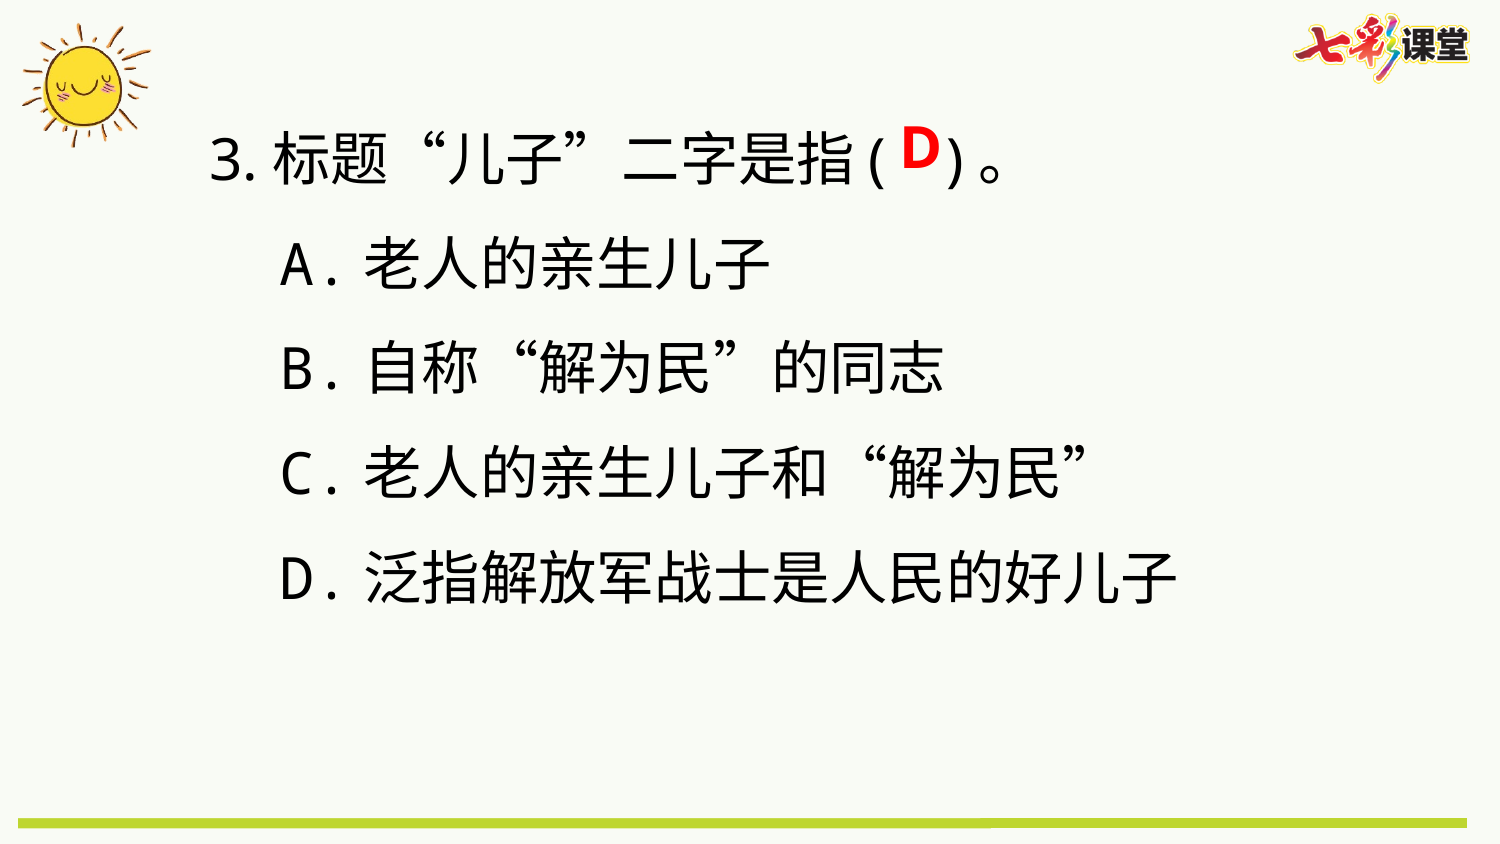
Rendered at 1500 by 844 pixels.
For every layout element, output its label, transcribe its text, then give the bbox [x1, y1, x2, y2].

picture [0, 0, 173, 172]
text_box 3.标题“儿子”二字是指( )。 A.老人的亲生儿子 B.自称“解为民”的同志 C.老人的亲生儿子和“解为民” D.泛指解放军战士是人民的好儿子 [194, 79, 1341, 619]
picture [18, 771, 1467, 844]
picture [1291, 9, 1472, 87]
text_box D [885, 102, 958, 188]
